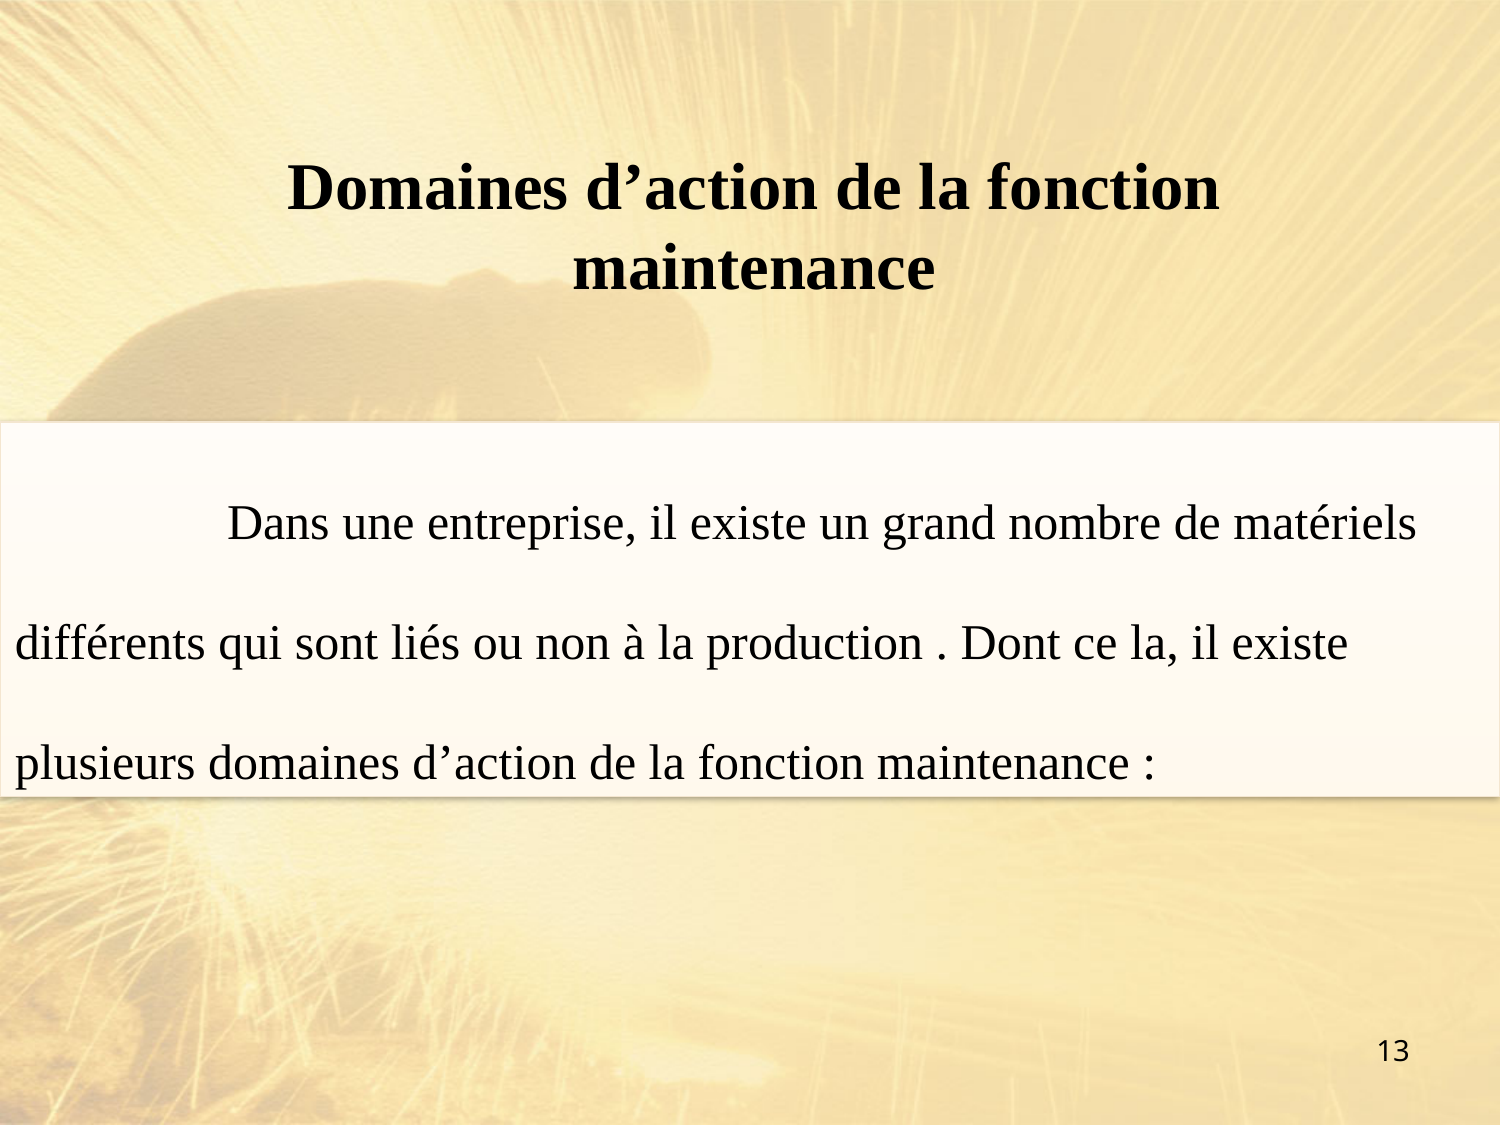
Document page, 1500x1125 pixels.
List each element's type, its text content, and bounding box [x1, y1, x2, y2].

picture [0, 0, 1500, 421]
slide_number 13 [1074, 1024, 1426, 1103]
text_box Dans une entreprise, il existe un grand nombre de matériels différents qui sont liés ou non à la production . Dont ce la, il existe plusieurs domaines d’action de la fonction maintenance : [0, 421, 1500, 797]
picture [0, 797, 1500, 1125]
text_box Domaines d’action de la fonction maintenance [117, 128, 1393, 317]
